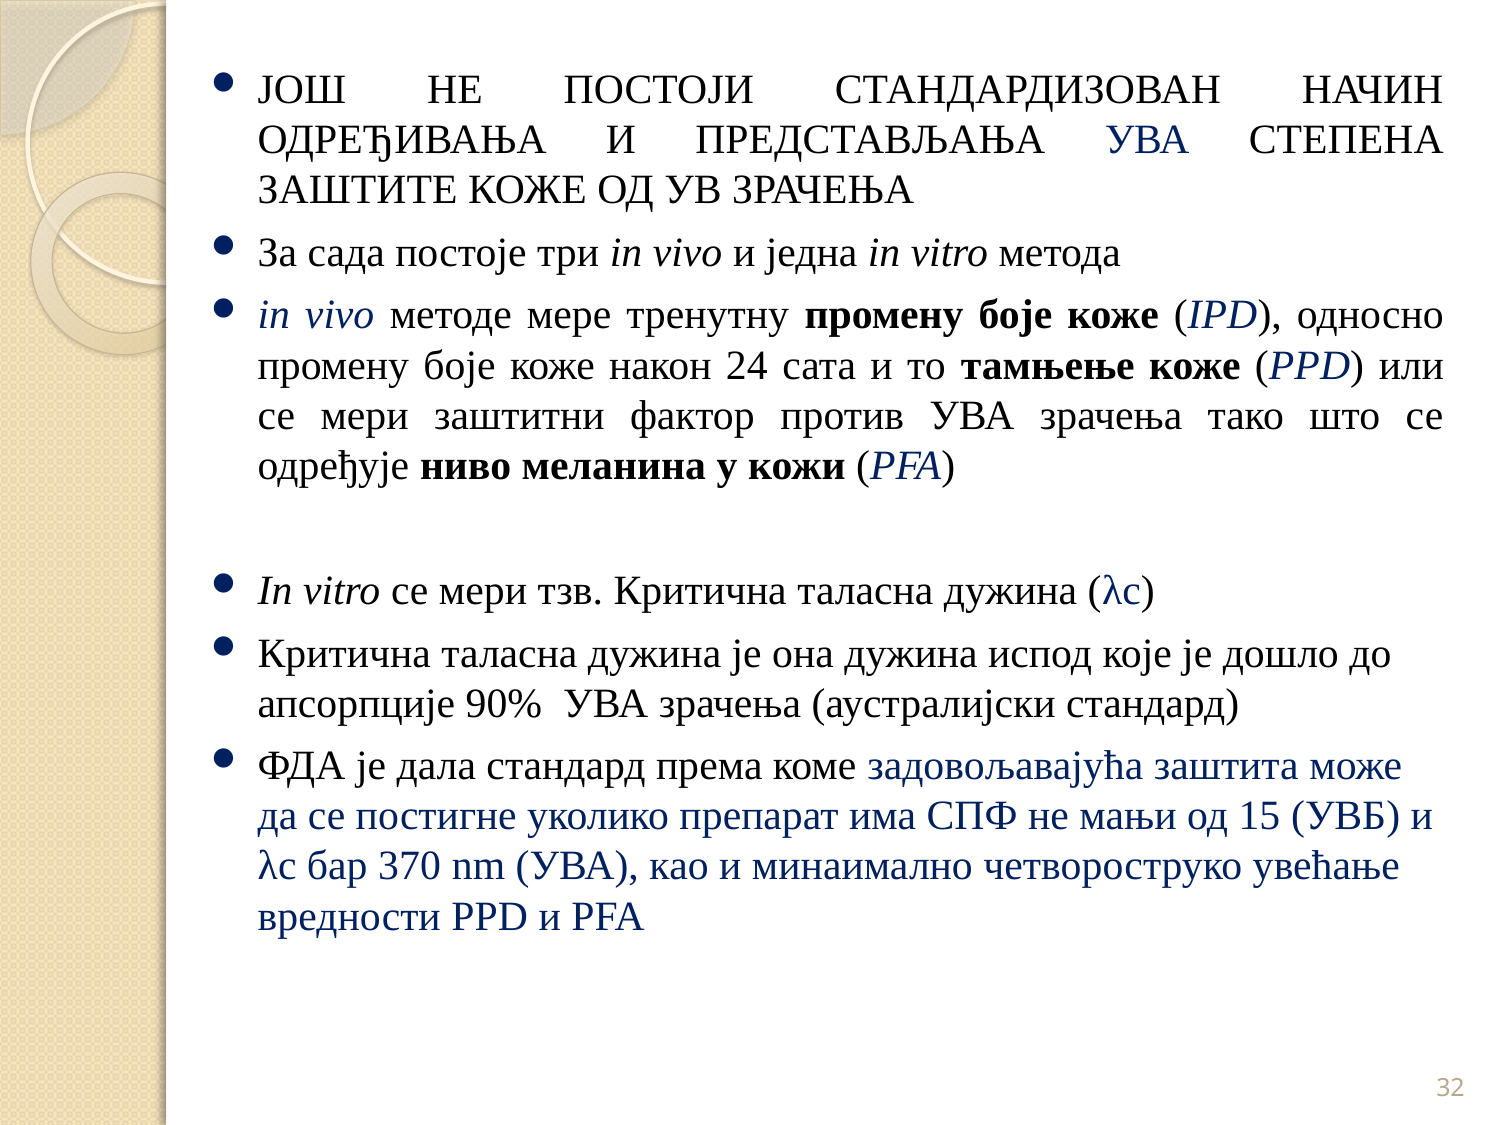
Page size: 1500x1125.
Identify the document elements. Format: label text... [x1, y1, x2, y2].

list ЈОШ НЕ ПОСТОЈИ СТАНДАРДИЗОВАН НАЧИН ОДРЕЂИВАЊА И ПРЕДСТАВЉАЊА УВА СТЕПЕНА ЗАШТИТЕ КОЖЕ ОД УВ ЗРАЧЕЊА За сада постоје три in vivo и једна in vitro метода in vivo методе мере тренутну промену боје коже (IPD), односно промену боје коже након 24 сата и то тамњење коже (PPD) или се мери заштитни фактор против УВА зрачења тако што се одређује ниво меланина у кожи (PFA) In vitro се мери тзв. Критична таласна дужина (λc) Критична таласна дужина је она дужина испод које је дошло до апсорпције 90% УВА зрачења (аустралијски стандард) ФДА је дала стандард према коме задовољавајућа заштита може да се постигне уколико препарат има СПФ не мањи од 15 (УВБ) и λc бар 370 nm (УВА), као и минаимално четвороструко увећање вредности PPD и PFA [183, 54, 1459, 1083]
slide_number 32 [1413, 1034, 1488, 1113]
